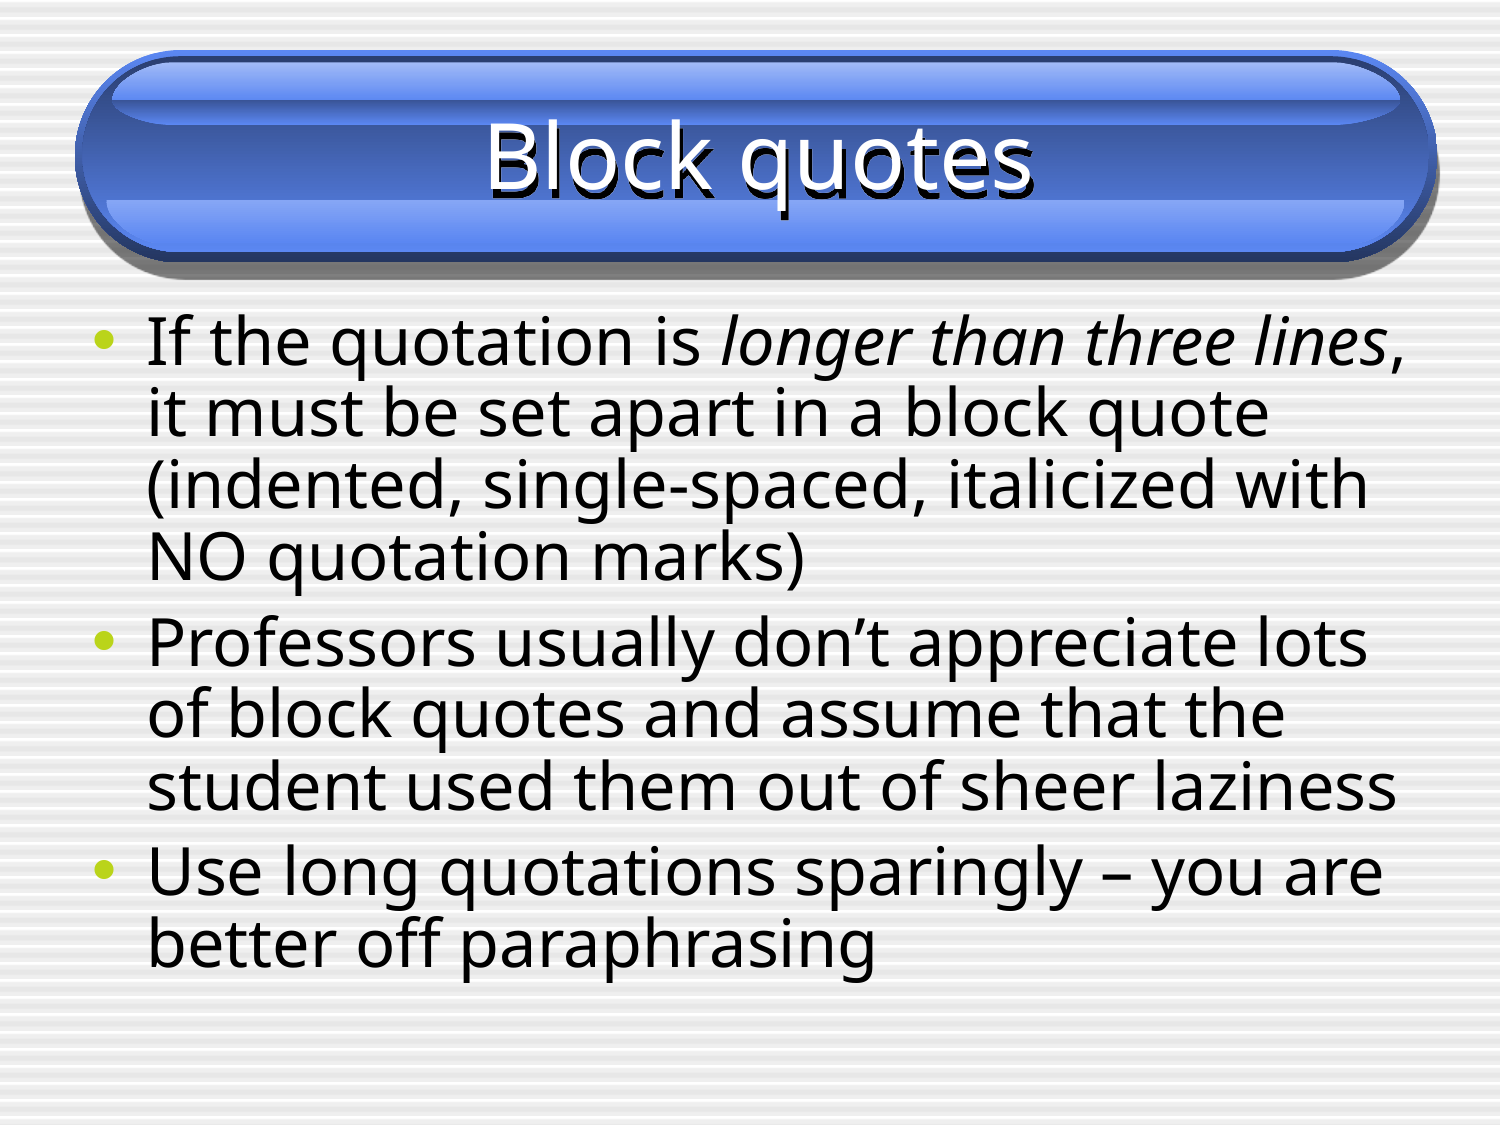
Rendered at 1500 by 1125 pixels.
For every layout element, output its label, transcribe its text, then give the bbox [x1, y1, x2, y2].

list If the quotation is longer than three lines, it must be set apart in a block quote (indented, single-spaced, italicized with NO quotation marks) Professors usually don’t appreciate lots of block quotes and assume that the student used them out of sheer laziness Use long quotations sparingly – you are better off paraphrasing [74, 299, 1426, 1013]
title Block quotes [129, 79, 1388, 226]
picture [0, 0, 1500, 1125]
